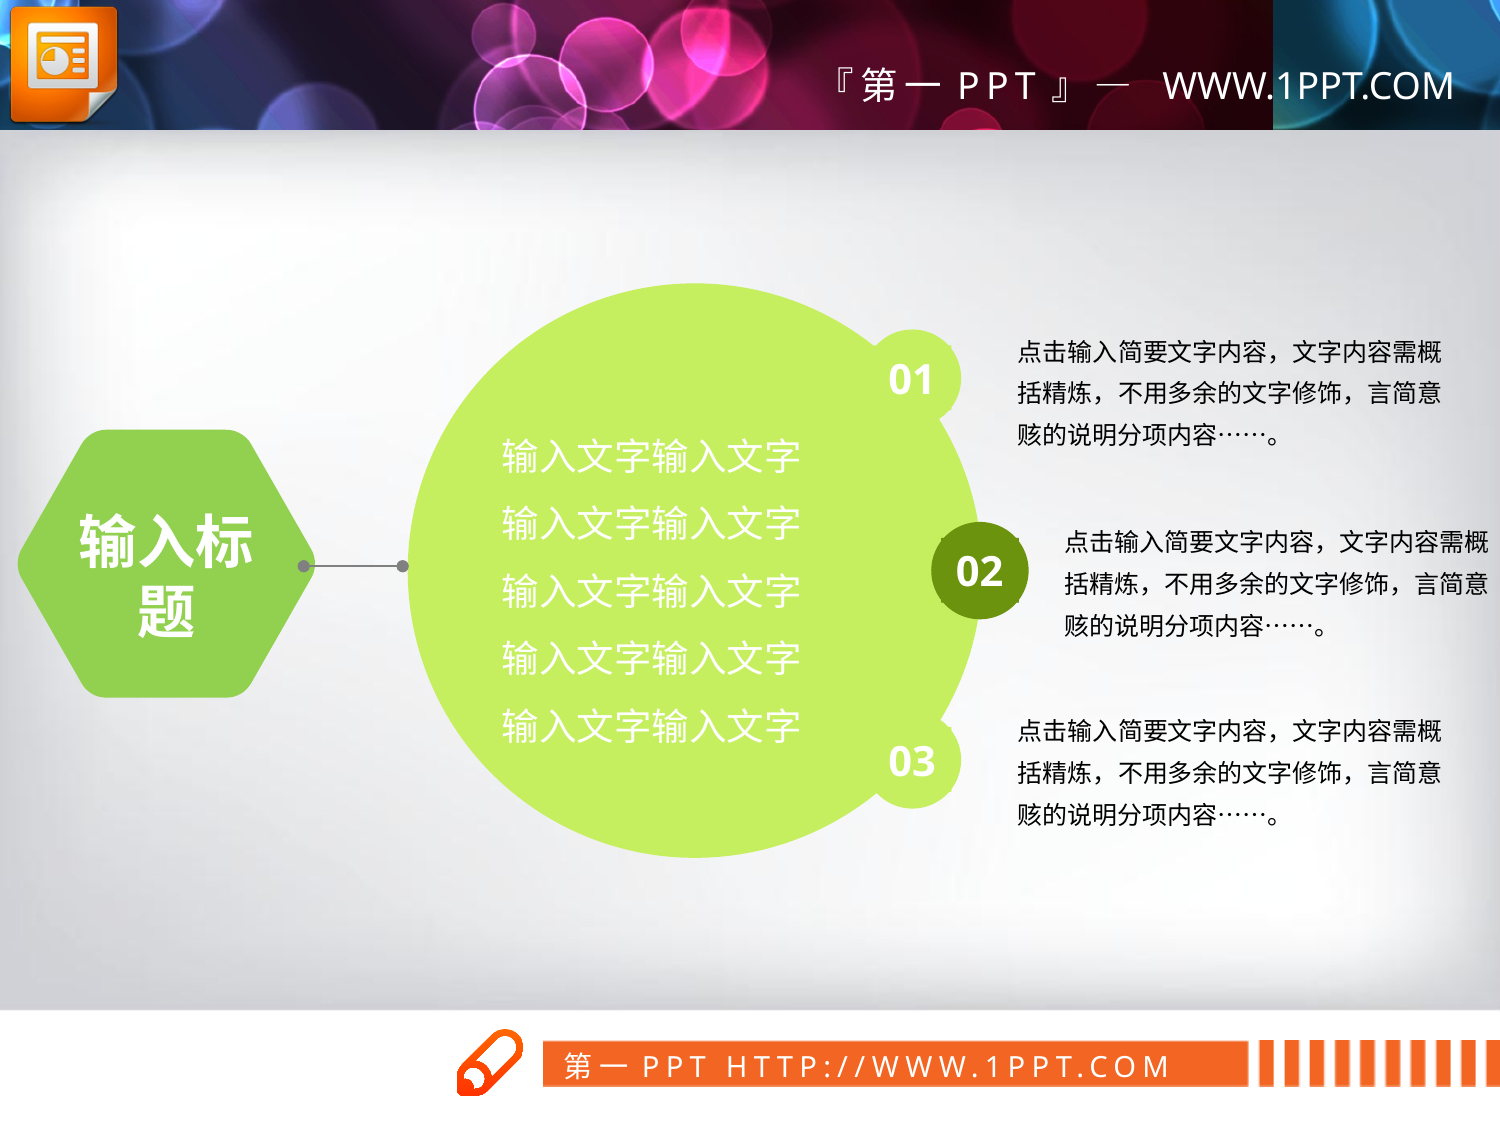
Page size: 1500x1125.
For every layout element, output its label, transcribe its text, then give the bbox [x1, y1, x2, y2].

text_box 输入标题 [52, 495, 281, 656]
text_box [863, 710, 962, 809]
text_box 点击输入简要文字内容，文字内容需概括精炼，不用多余的文字修饰，言简意赅的说明分项内容……。 [1017, 324, 1444, 450]
picture [0, 0, 1500, 1012]
text_box [407, 283, 858, 783]
text_box [65, 656, 267, 698]
text_box [545, 816, 845, 858]
text_box [281, 496, 316, 631]
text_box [863, 329, 962, 428]
picture [543, 1040, 1500, 1087]
text_box 点击输入简要文字内容，文字内容需概括精炼，不用多余的文字修饰，言简意赅的说明分项内容……。 [1064, 514, 1490, 640]
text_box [930, 521, 1029, 620]
text_box 点击输入简要文字内容，文字内容需概括精炼，不用多余的文字修饰，言简意赅的说明分项内容……。 [1017, 704, 1444, 830]
text_box 输入文字输入文字 输入文字输入文字 输入文字输入文字 输入文字输入文字 输入文字输入文字 [501, 410, 1014, 816]
text_box [17, 429, 281, 632]
